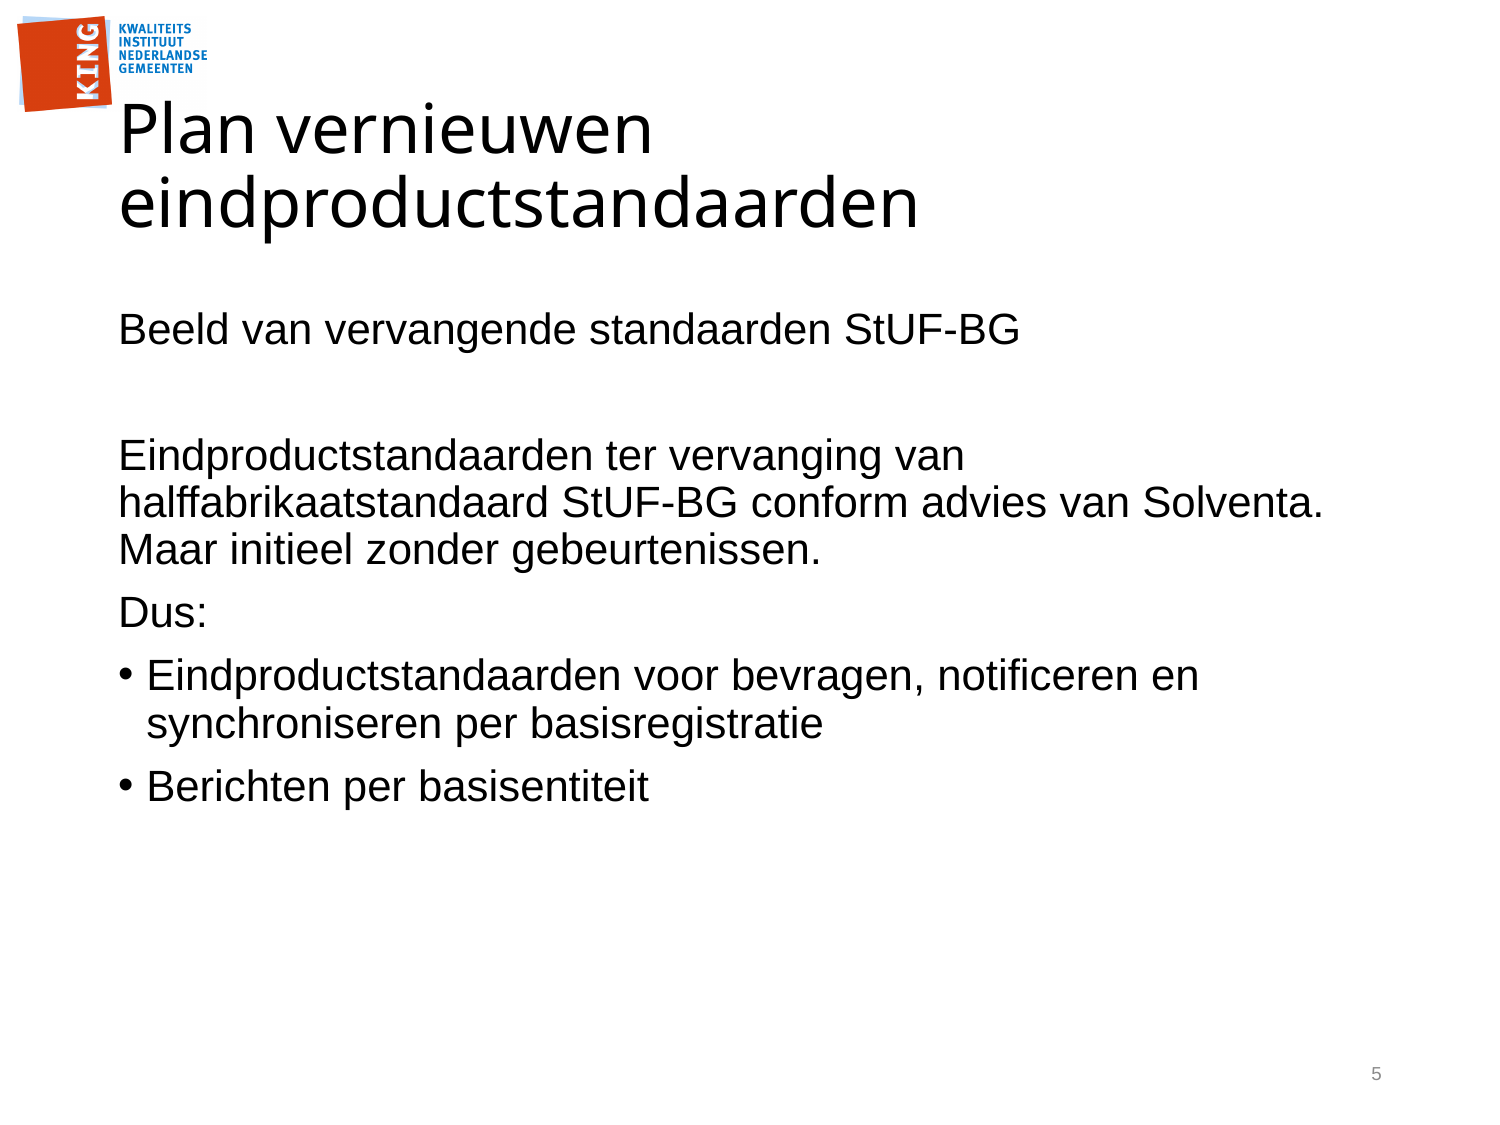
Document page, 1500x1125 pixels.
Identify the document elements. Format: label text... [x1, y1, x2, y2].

list Beeld van vervangende standaarden StUF-BG Eindproductstandaarden ter vervanging van halffabrikaatstandaard StUF-BG conform advies van Solventa. Maar initieel zonder gebeurtenissen. Dus: Eindproductstandaarden voor bevragen, notificeren en synchroniseren per basisregistratie Berichten per basisentiteit [103, 299, 1397, 1014]
title Plan vernieuwen eindproductstandaarden [103, 59, 1397, 278]
picture [17, 16, 207, 112]
slide_number 5 [1059, 1042, 1397, 1103]
